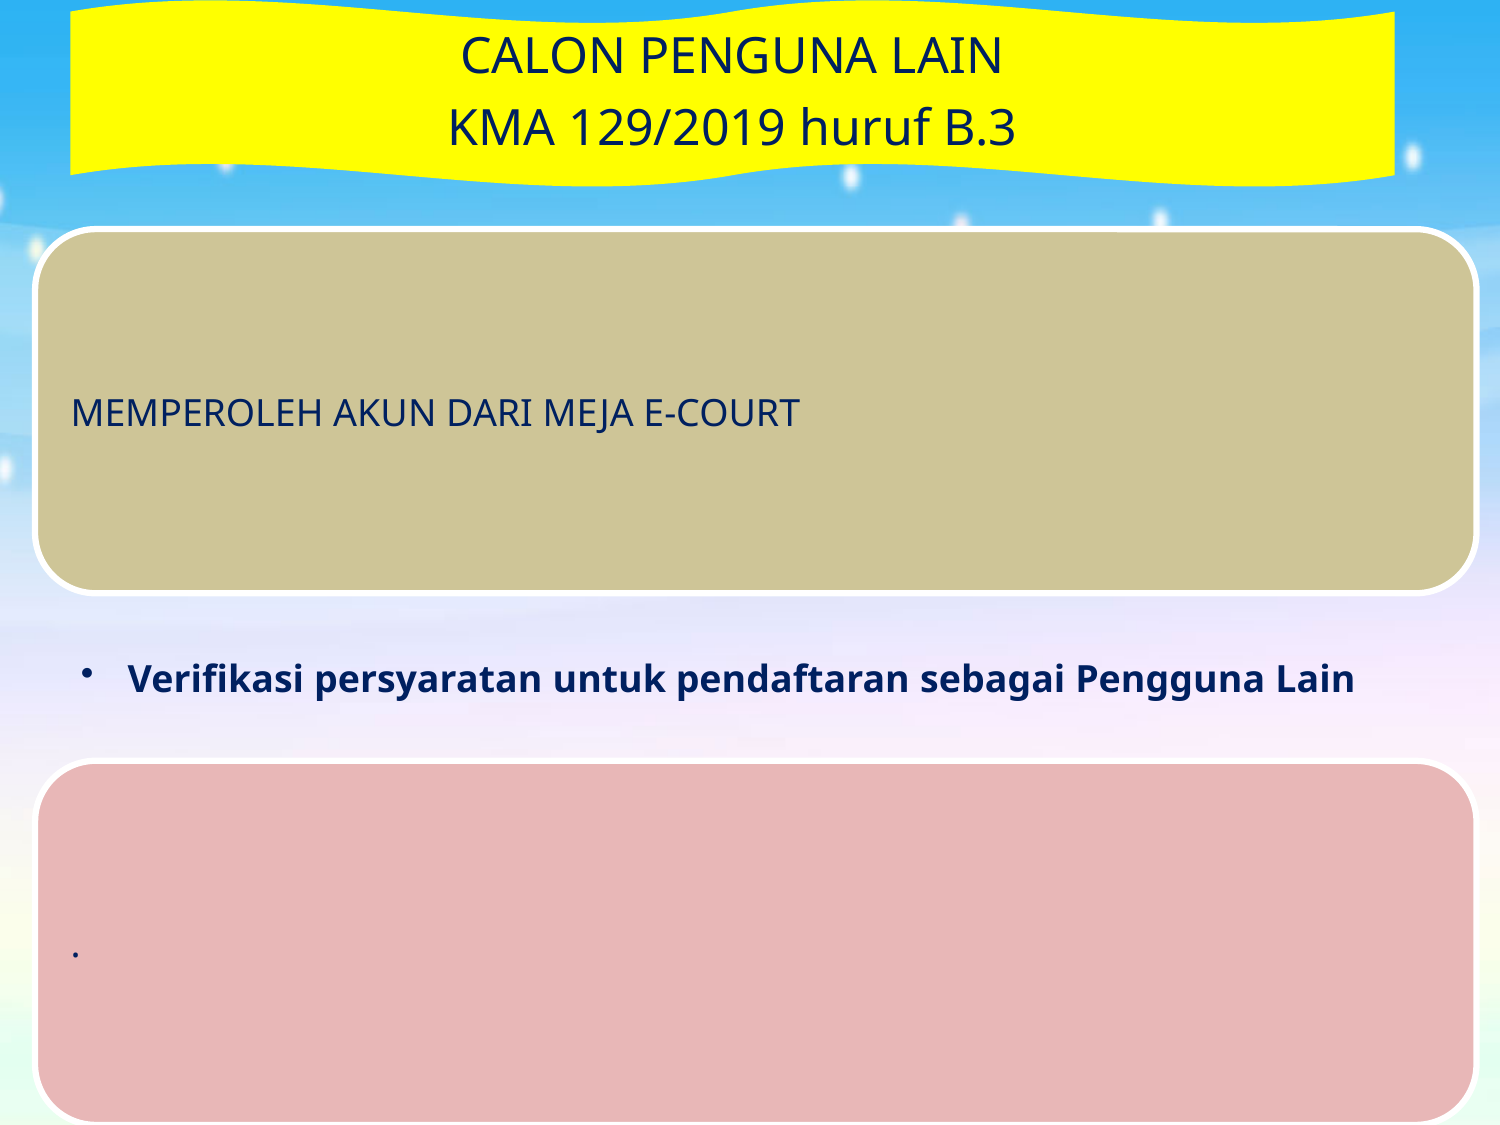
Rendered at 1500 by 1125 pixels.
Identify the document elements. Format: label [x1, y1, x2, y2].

picture [0, 0, 1500, 1125]
text_box [34, 228, 1477, 1125]
